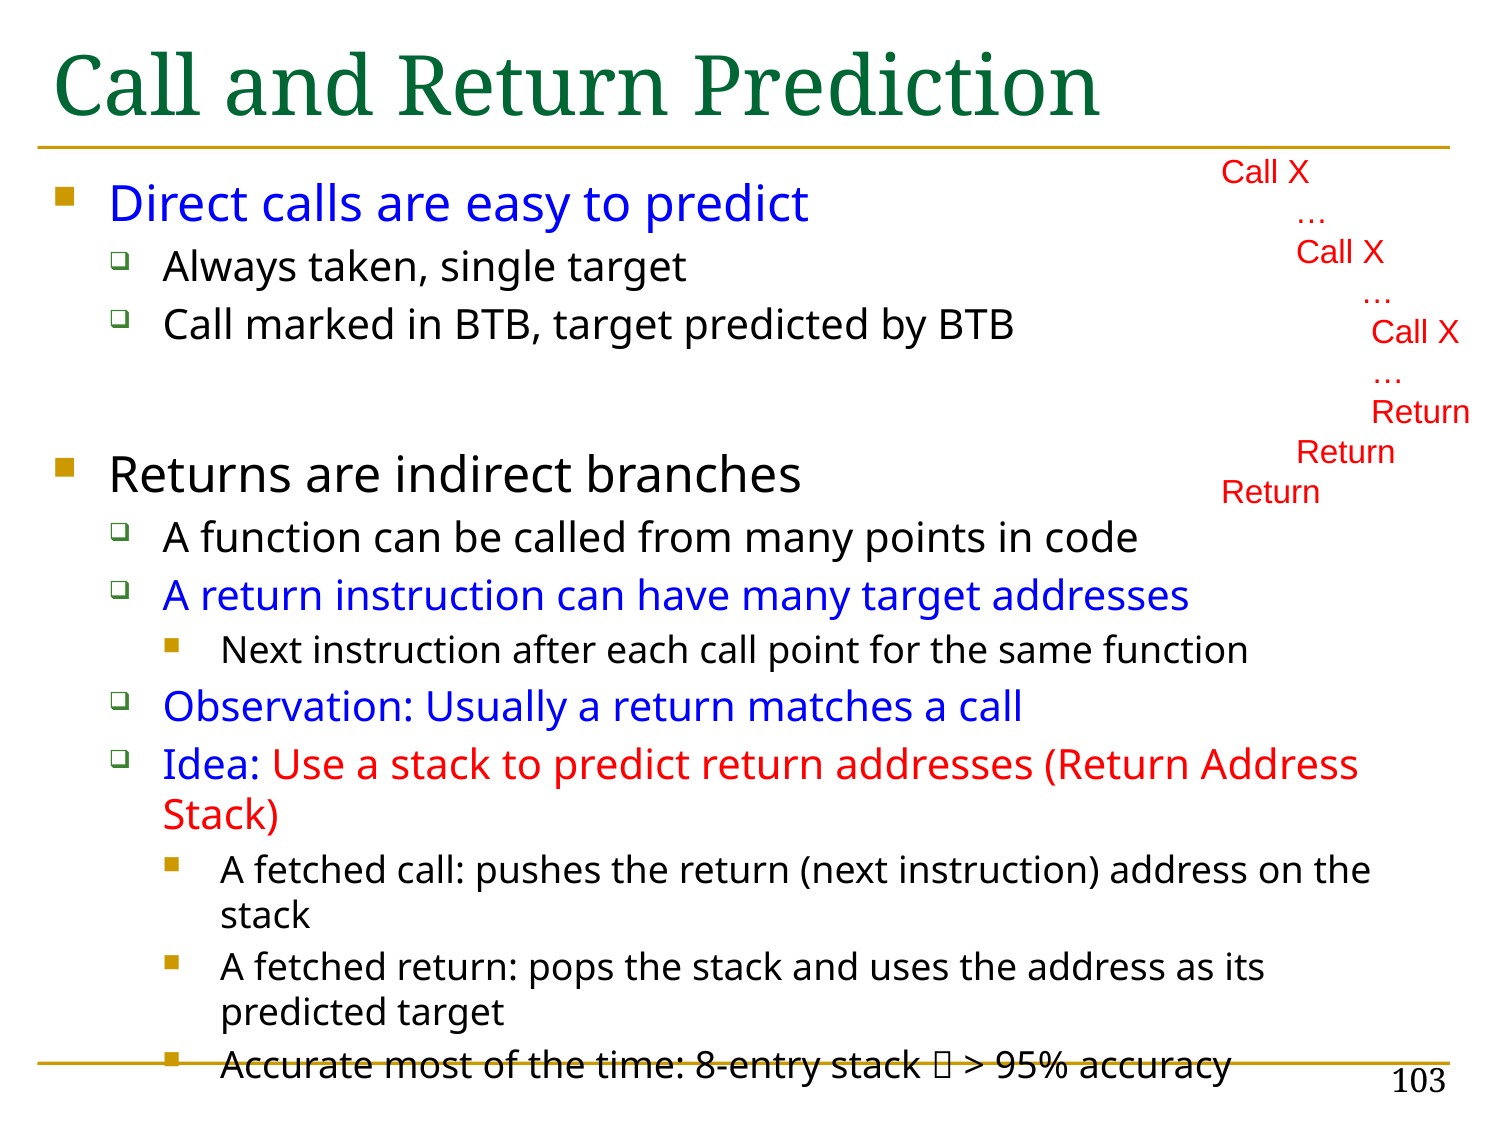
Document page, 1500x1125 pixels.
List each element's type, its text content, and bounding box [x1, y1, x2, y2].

slide_number 103 [1111, 1036, 1462, 1112]
title Call and Return Prediction [37, 24, 1450, 163]
text_box Call X … Call X … Call X … Return Return Return [1206, 143, 1486, 563]
list Direct calls are easy to predict Always taken, single target Call marked in BTB, target predicted by BTB Returns are indirect branches A function can be called from many points in code A return instruction can have many target addresses Next instruction after each call point for the same function Observation: Usually a return matches a call Idea: Use a stack to predict return addresses (Return Address Stack) A fetched call: pushes the return (next instruction) address on the stack A fetched return: pops the stack and uses the address as its predicted target Accurate most of the time: 8-entry stack  > 95% accuracy [37, 163, 1450, 1016]
